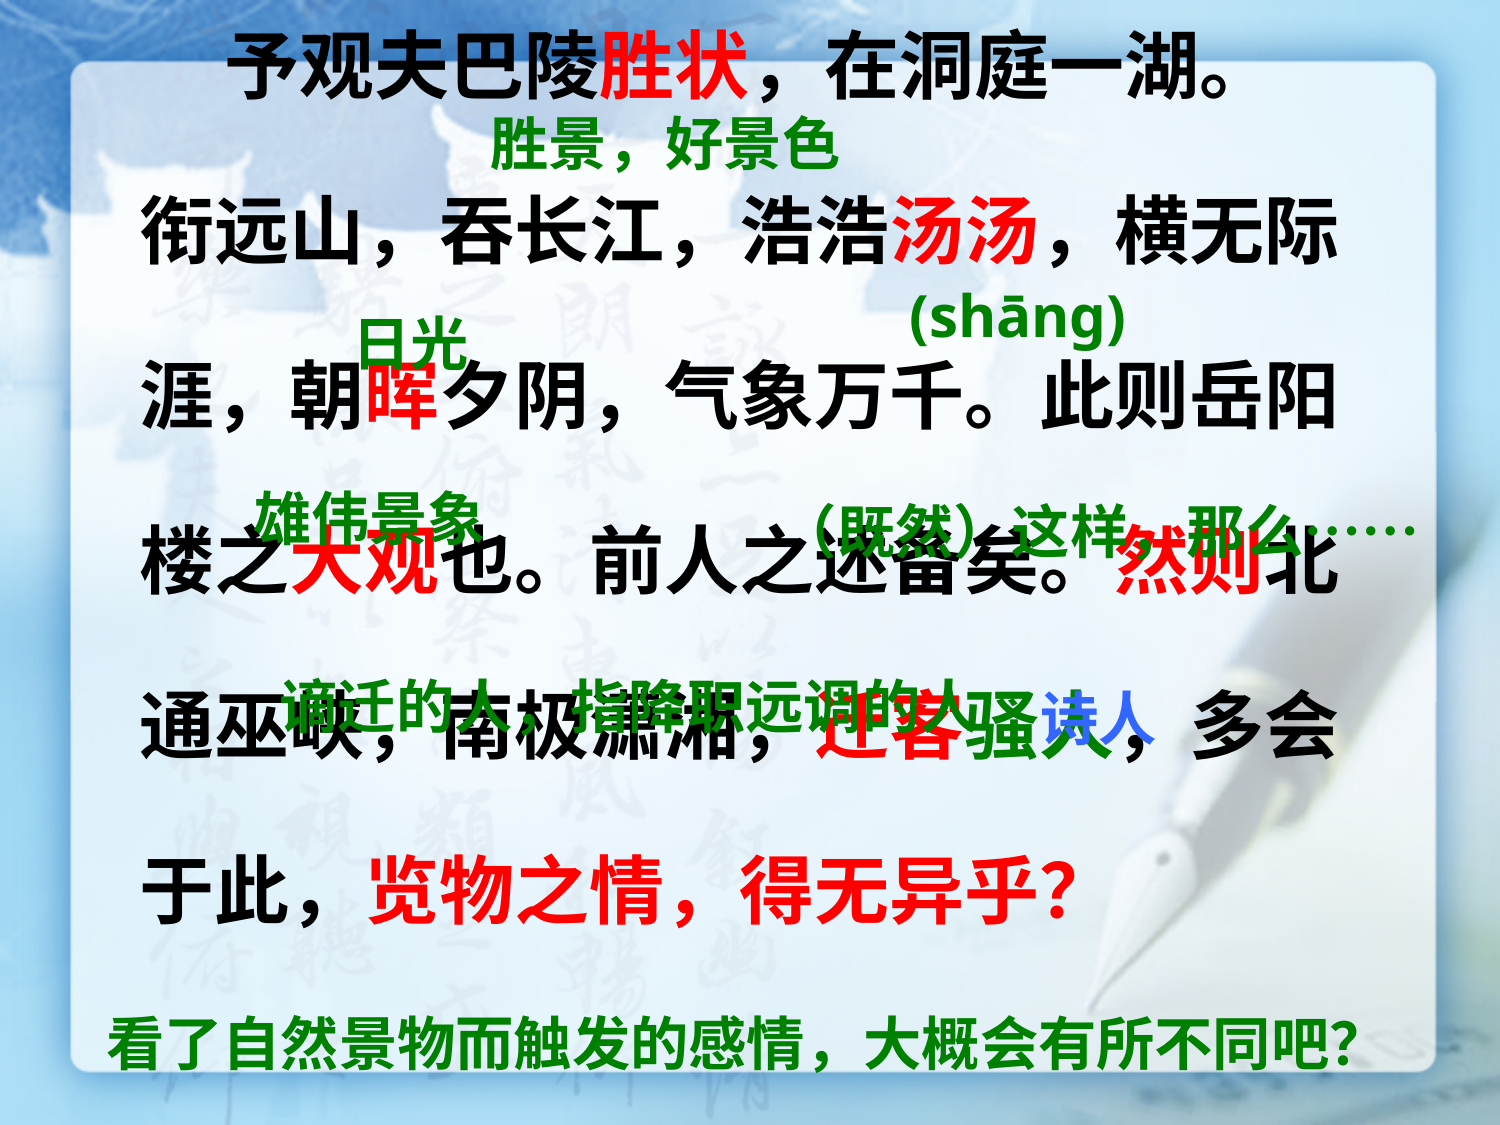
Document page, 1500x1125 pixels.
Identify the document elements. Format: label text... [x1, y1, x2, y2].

text_box 诗人 [1025, 675, 1172, 760]
title [225, 14, 1263, 49]
text_box 予观夫巴陵胜状，在洞庭一湖。 衔远山，吞长江，浩浩汤汤，横无际 涯，朝晖夕阴，气象万千。此则岳阳 楼之大观也。前人之述备矣。然则北 通巫峡，南极潇湘，迁客骚人，多会 于此，览物之情，得无异乎？ [124, 49, 1400, 935]
text_box 谪迁的人，指降职远调的人 [264, 662, 994, 748]
text_box 胜景，好景色 [476, 99, 856, 185]
picture [0, 0, 1500, 1125]
text_box 雄伟景象 [238, 474, 502, 560]
text_box 看了自然景物而触发的感情，大概会有所不同吧？ [91, 999, 1403, 1085]
text_box （既然）这样，那么…… [764, 487, 1435, 573]
text_box 日光 [338, 299, 485, 385]
text_box (shāng) [894, 271, 1142, 357]
